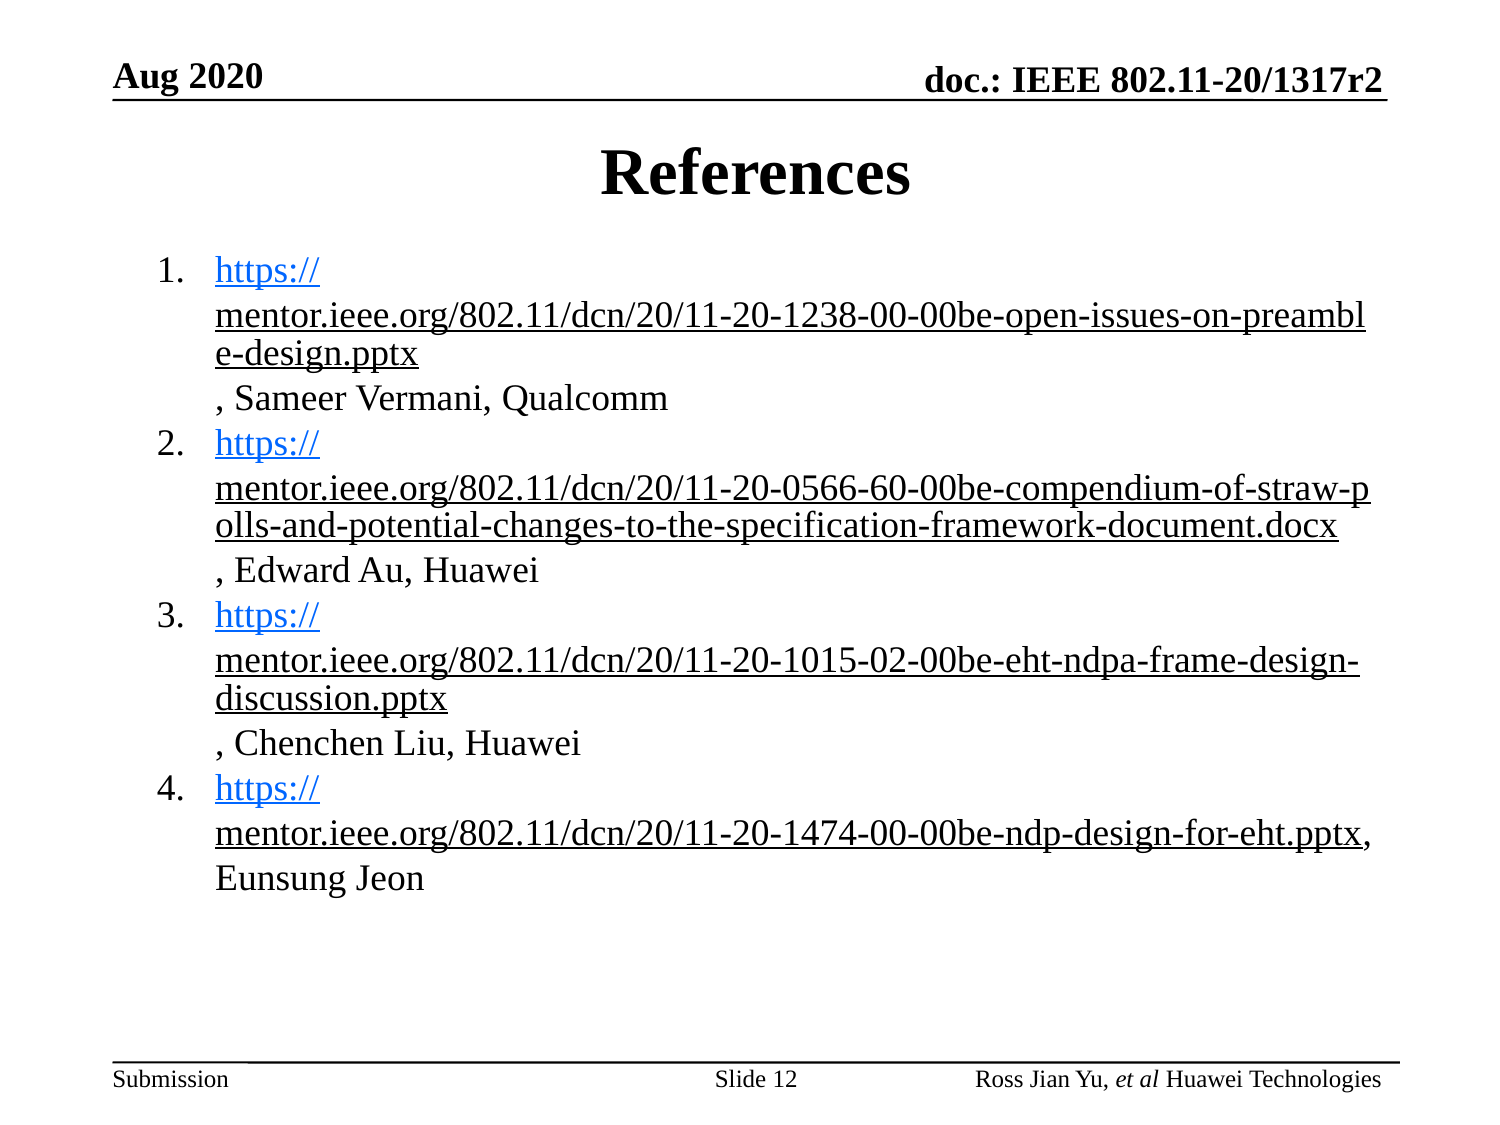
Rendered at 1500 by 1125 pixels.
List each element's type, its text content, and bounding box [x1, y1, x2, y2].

list https://mentor.ieee.org/802.11/dcn/20/11-20-1238-00-00be-open-issues-on-preamble-design.pptx, Sameer Vermani, Qualcomm https://mentor.ieee.org/802.11/dcn/20/11-20-0566-60-00be-compendium-of-straw-polls-and-potential-changes-to-the-specification-framework-document.docx, Edward Au, Huawei https://mentor.ieee.org/802.11/dcn/20/11-20-1015-02-00be-eht-ndpa-frame-design-discussion.pptx, Chenchen Liu, Huawei https://mentor.ieee.org/802.11/dcn/20/11-20-1474-00-00be-ndp-design-for-eht.pptx, Eunsung Jeon [112, 237, 1388, 913]
slide_number Slide 12 [712, 1061, 800, 1093]
text_box References [99, 124, 1413, 212]
